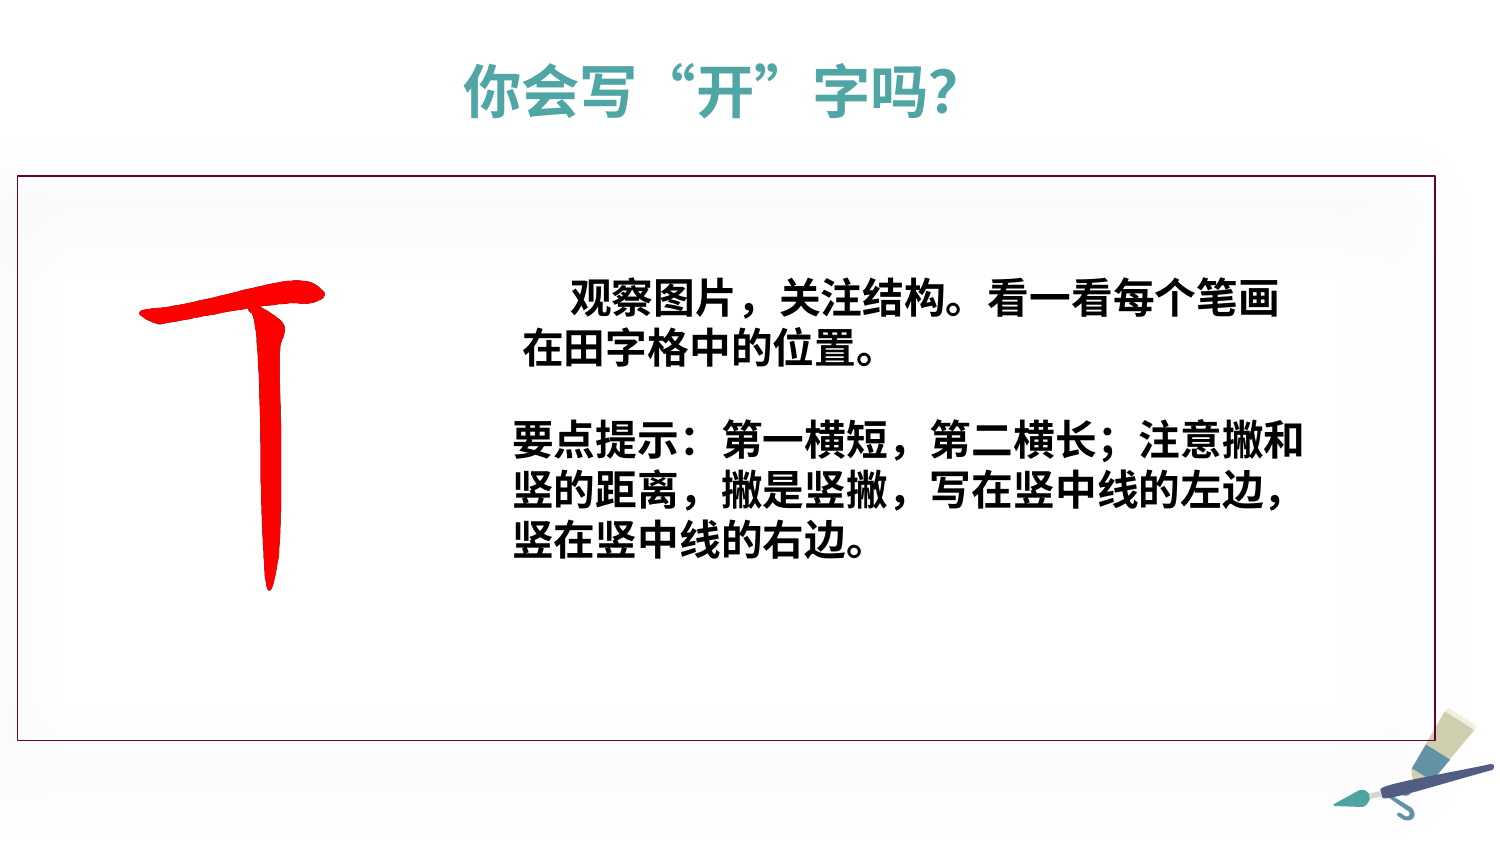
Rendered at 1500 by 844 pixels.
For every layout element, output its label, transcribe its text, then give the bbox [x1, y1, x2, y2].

text_box 你会写“开”字吗？ [454, 50, 1040, 130]
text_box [1358, 708, 1481, 844]
text_box [17, 176, 1436, 741]
